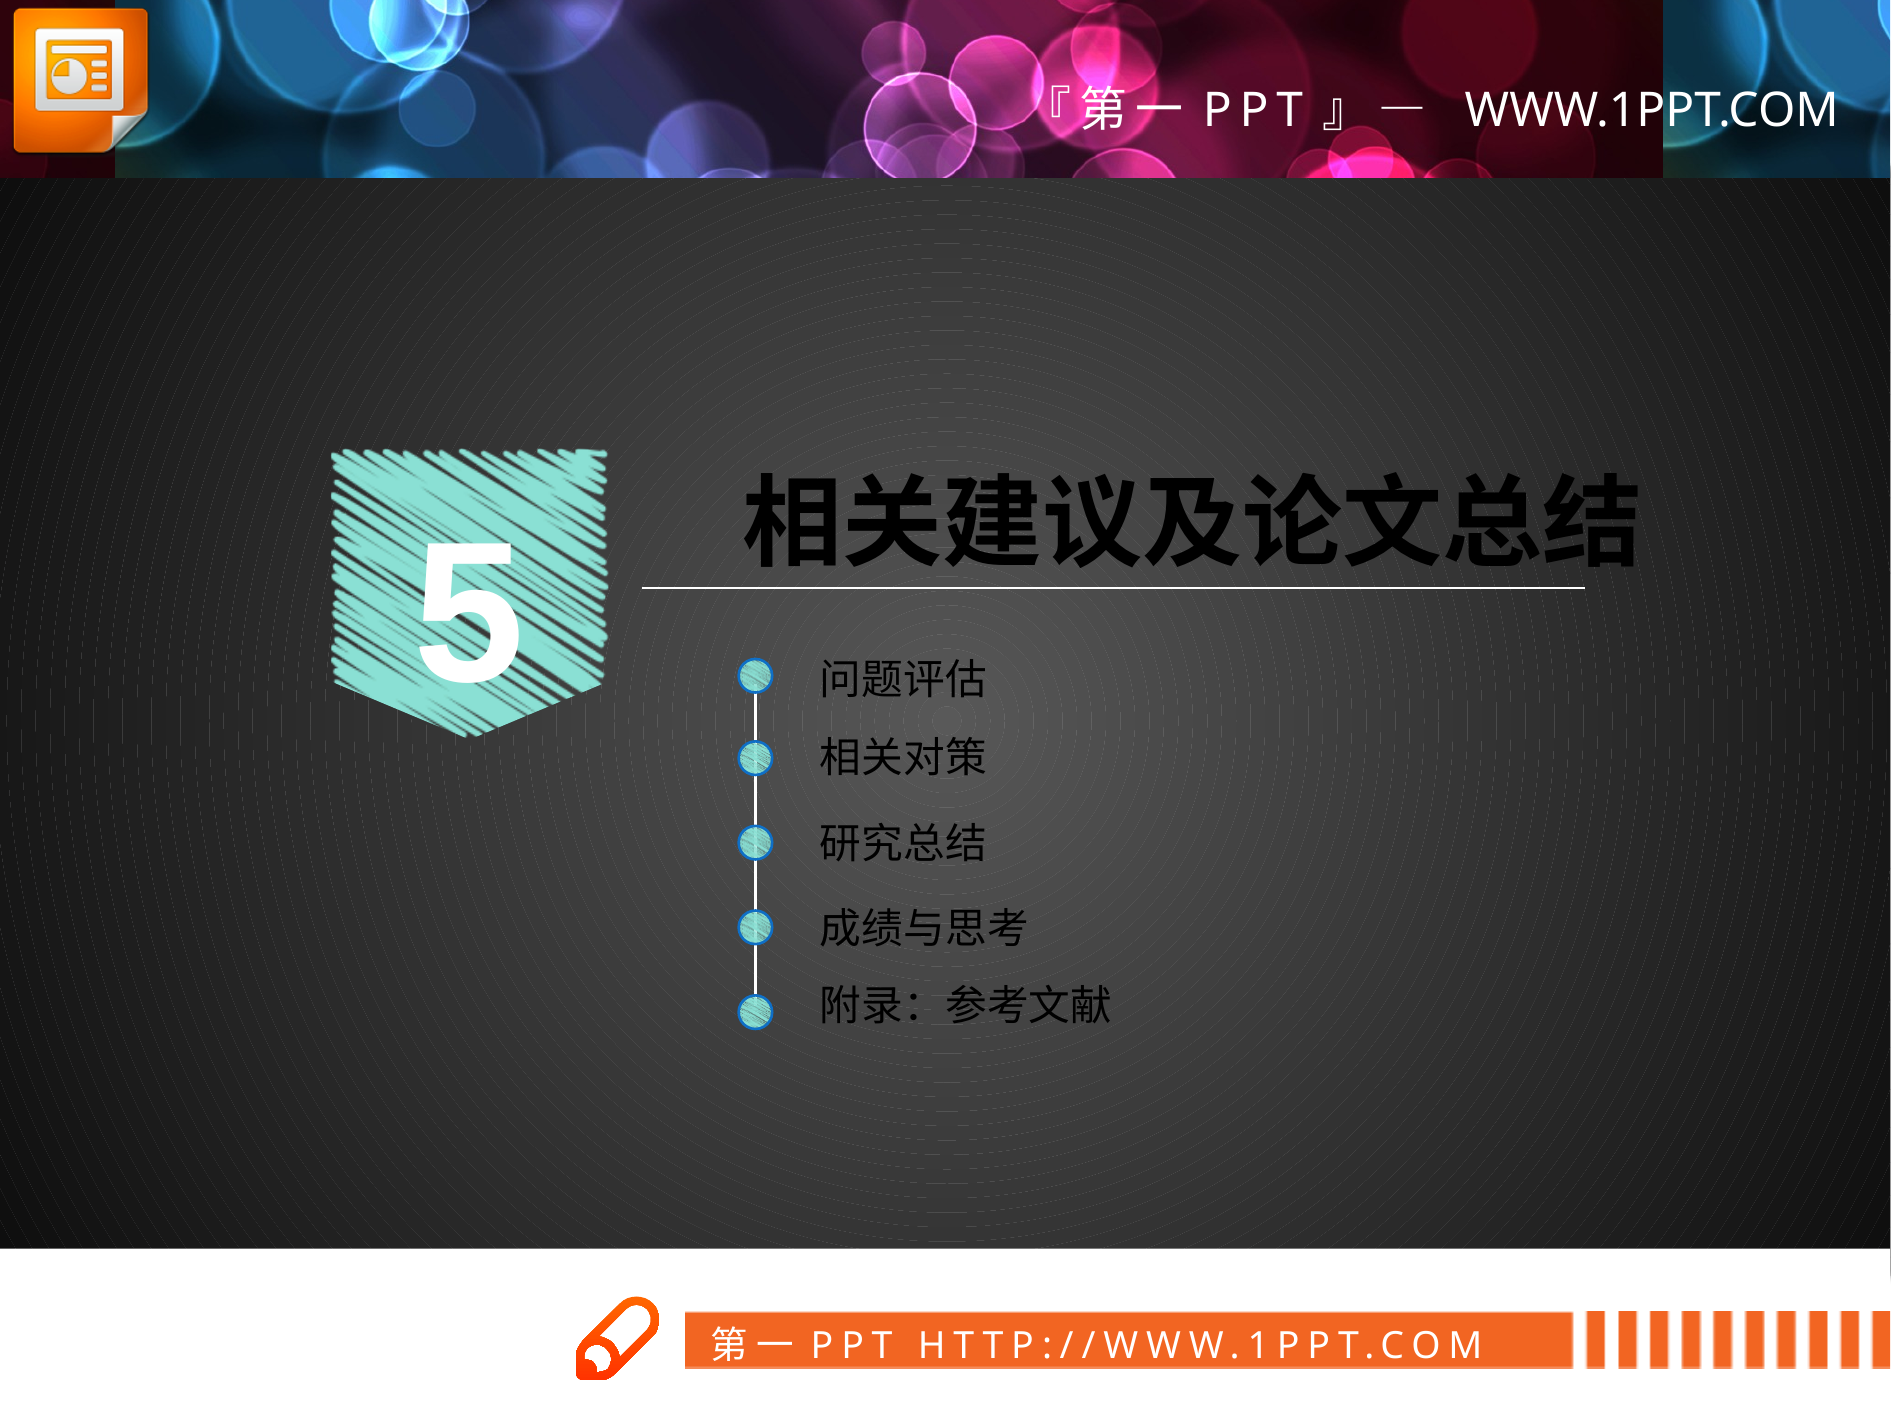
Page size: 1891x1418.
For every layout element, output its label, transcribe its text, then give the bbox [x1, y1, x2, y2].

text_box 相关对策 [800, 721, 1326, 791]
text_box 附录：参考文献 [800, 968, 1326, 1039]
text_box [738, 658, 773, 1030]
text_box 5 [330, 448, 609, 740]
picture [0, 0, 1891, 178]
text_box 相关建议及论文总结 [727, 451, 1658, 586]
text_box 研究总结 [800, 806, 1326, 877]
picture [685, 1311, 1891, 1369]
text_box 问题评估 [800, 643, 1326, 714]
text_box 成绩与思考 [800, 891, 1326, 962]
